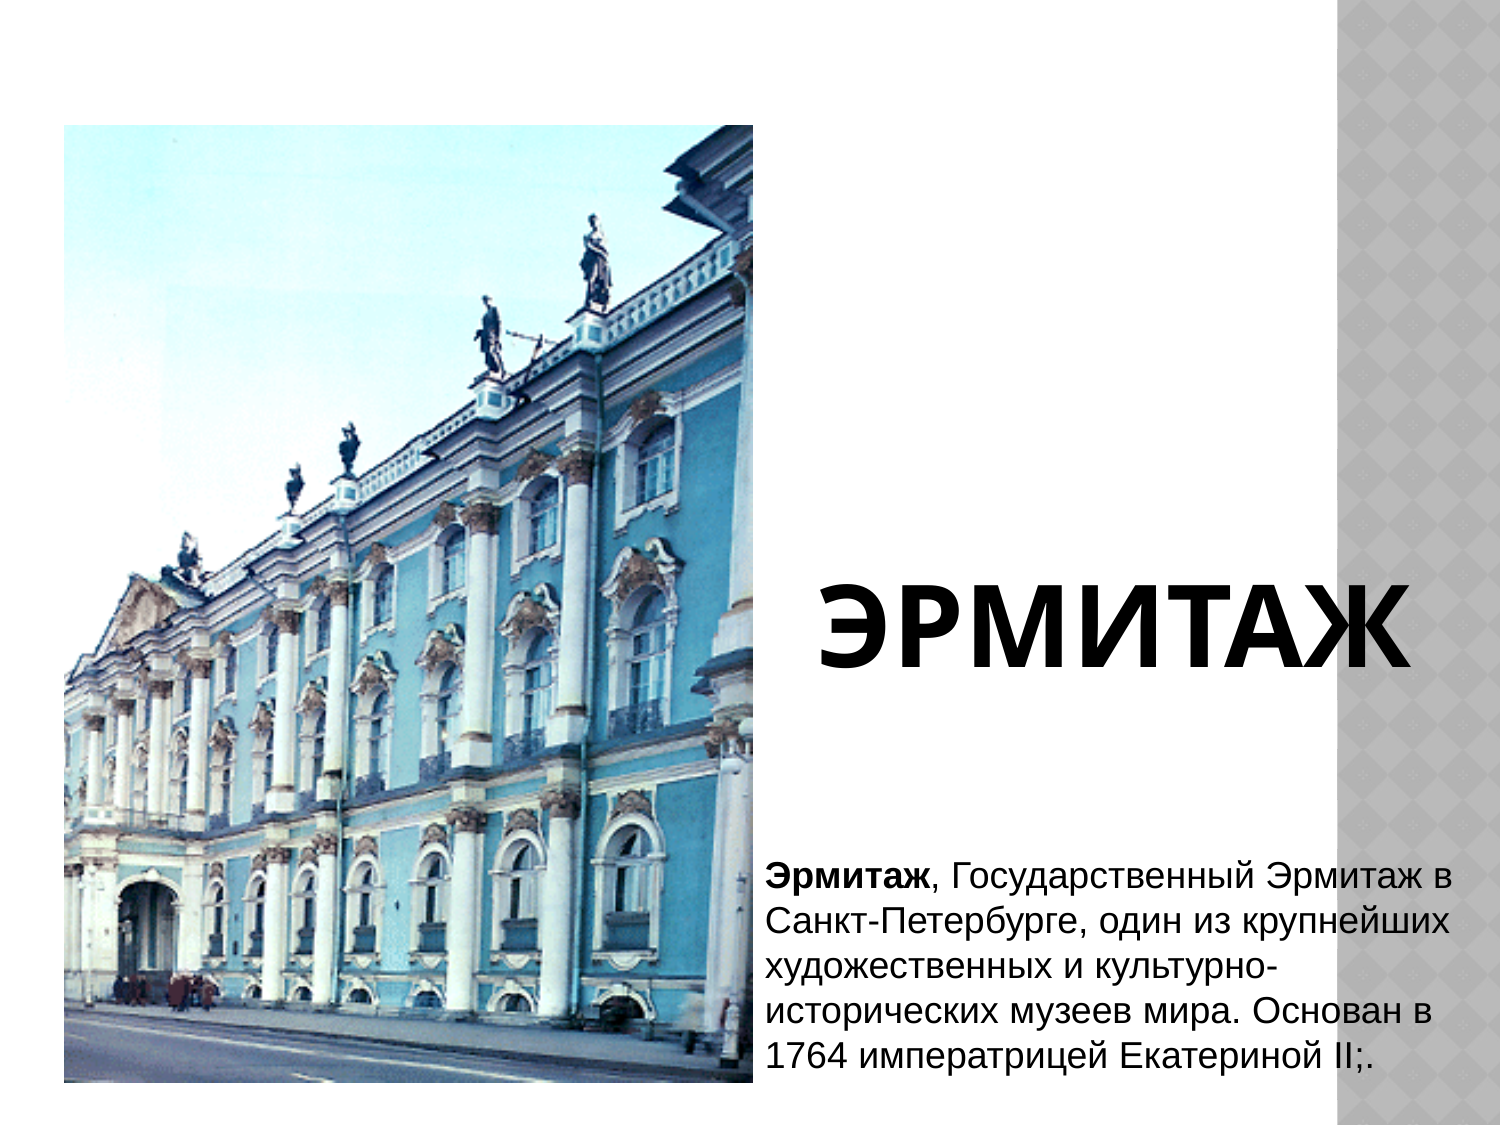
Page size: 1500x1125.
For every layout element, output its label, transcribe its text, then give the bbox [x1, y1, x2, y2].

text_box Эрмитаж, Государственный Эрмитаж в Санкт-Петербурге, один из крупнейших художественных и культурно-исторических музеев мира. Основан в 1764 императрицей Екатериной II;. [760, 843, 1500, 1084]
title Эрмитаж [809, 503, 1441, 691]
picture [64, 125, 754, 1083]
